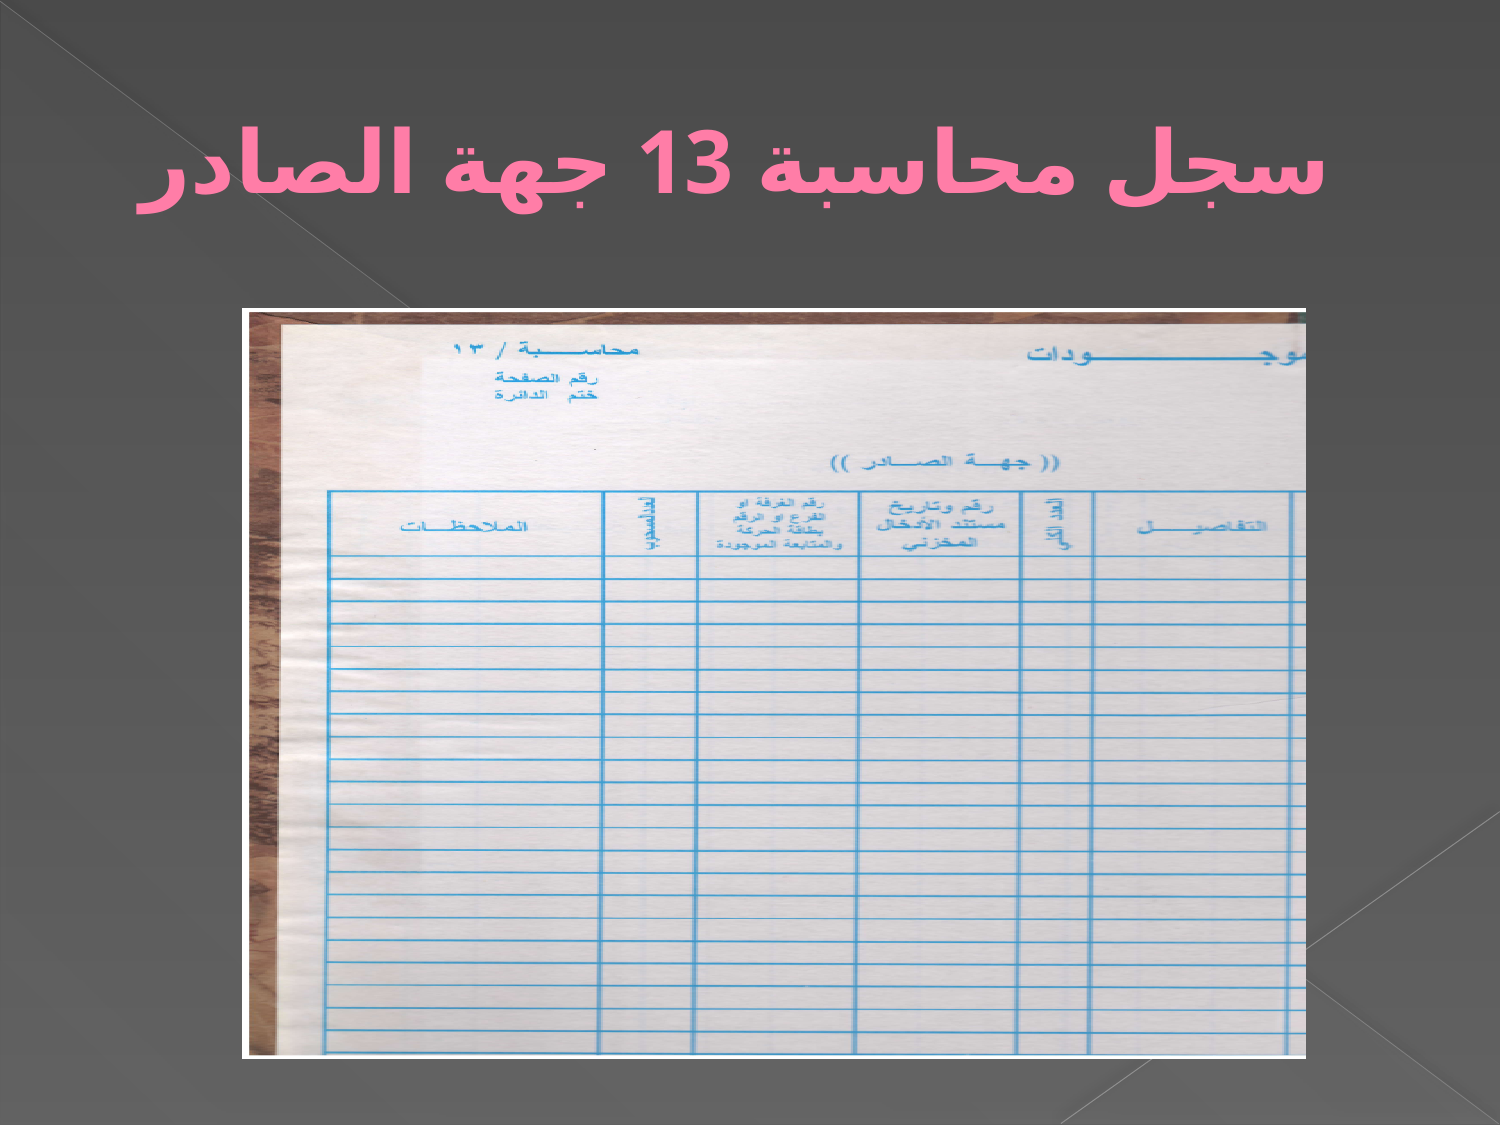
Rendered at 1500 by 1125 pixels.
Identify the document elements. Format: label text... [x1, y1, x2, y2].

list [241, 308, 1306, 1060]
title سجل محاسبة 13 جهة الصادر [75, 43, 1425, 274]
